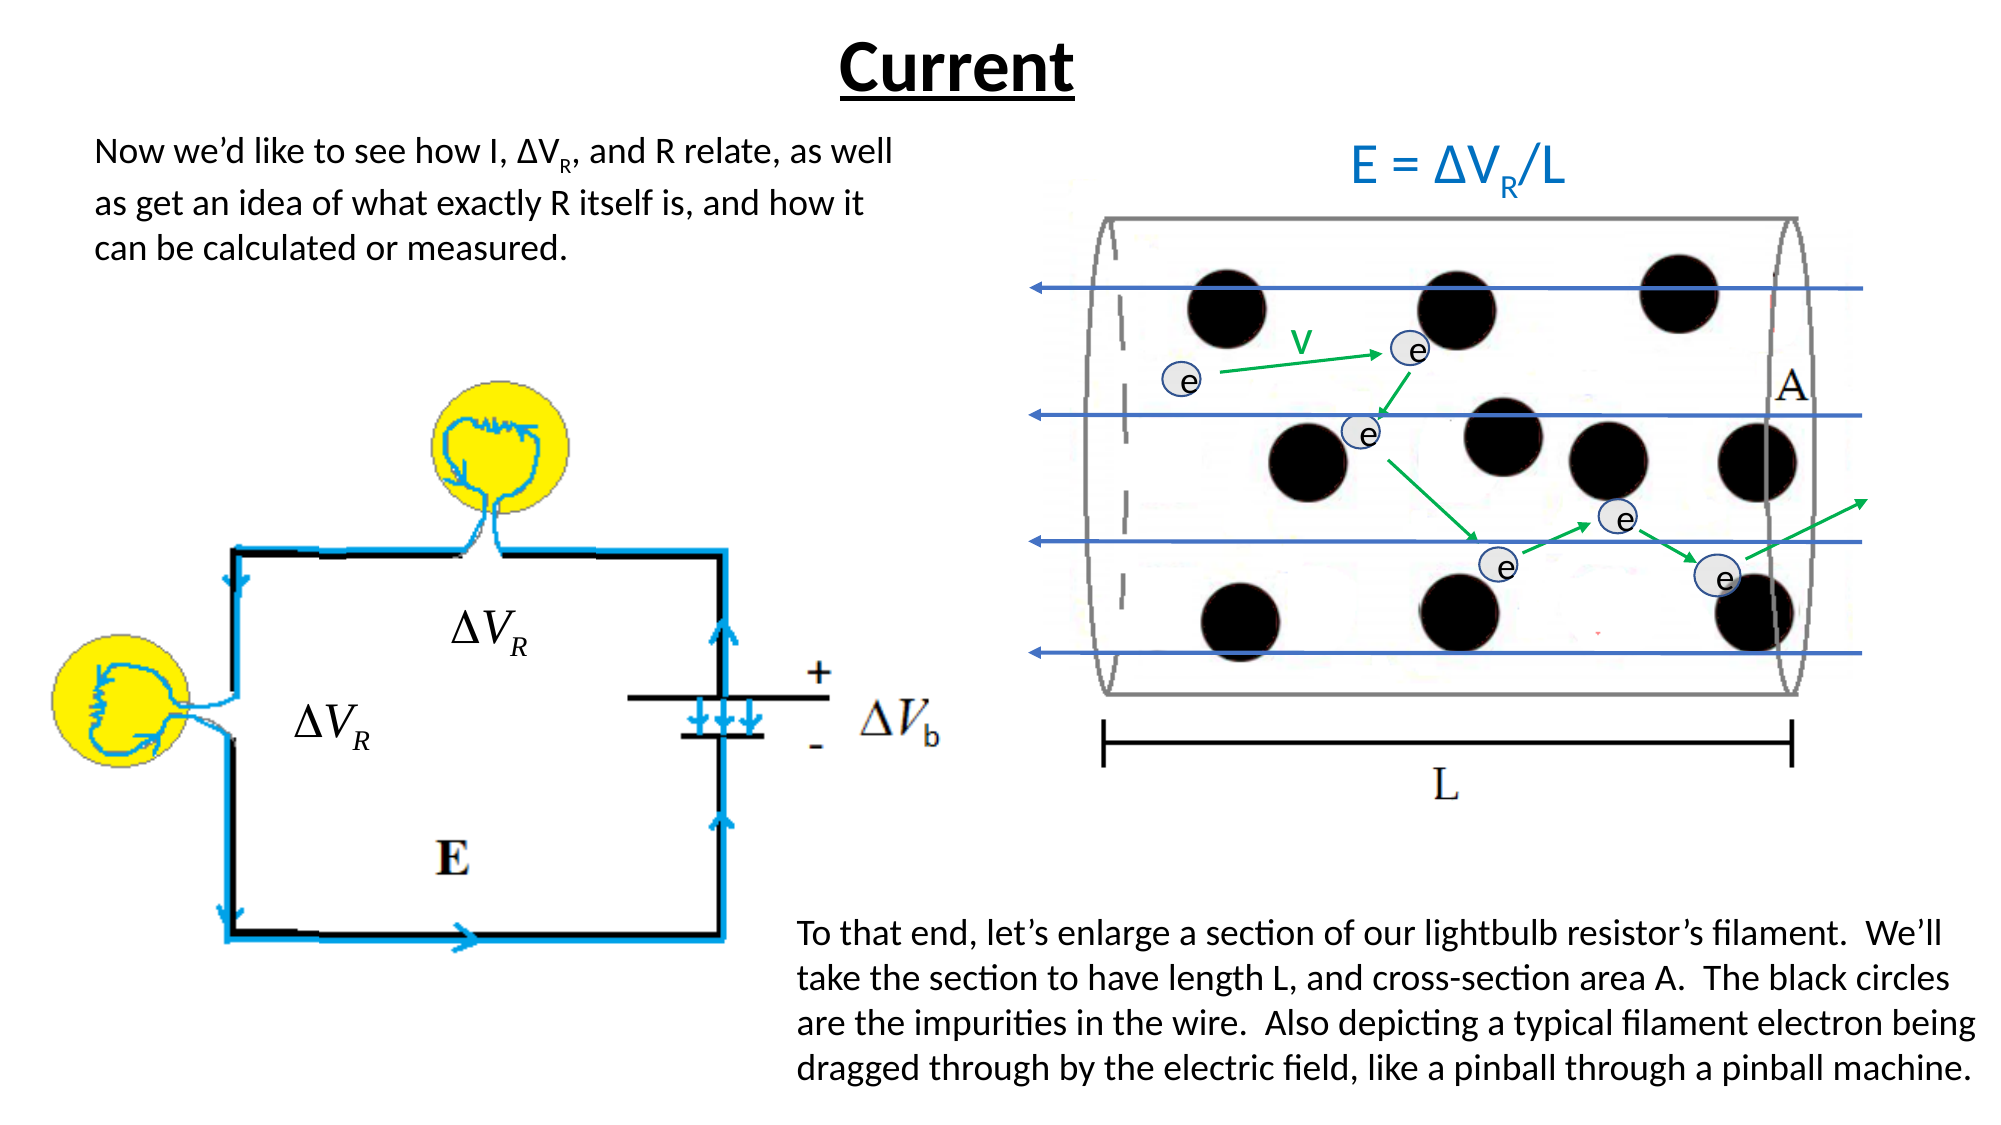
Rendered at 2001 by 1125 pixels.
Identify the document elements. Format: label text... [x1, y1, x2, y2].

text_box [944, 71, 1952, 863]
text_box Current [825, 18, 1122, 131]
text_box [443, 594, 539, 669]
text_box To that end, let’s enlarge a section of our lightbulb resistor’s filament. We’ll take the section to have length L, and cross-section area A. The black circles are the impurities in the wire. Also depicting a typical filament electron being dragged through by the electric field, like a pinball through a pinball machine. [781, 900, 2000, 1096]
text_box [0, 365, 1044, 984]
text_box Now we’d like to see how I, ΔVR, and R relate, as well as get an idea of what exactly R itself is, and how it can be calculated or measured. [79, 119, 919, 275]
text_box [346, 362, 596, 599]
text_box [285, 688, 381, 763]
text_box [0, 514, 319, 979]
